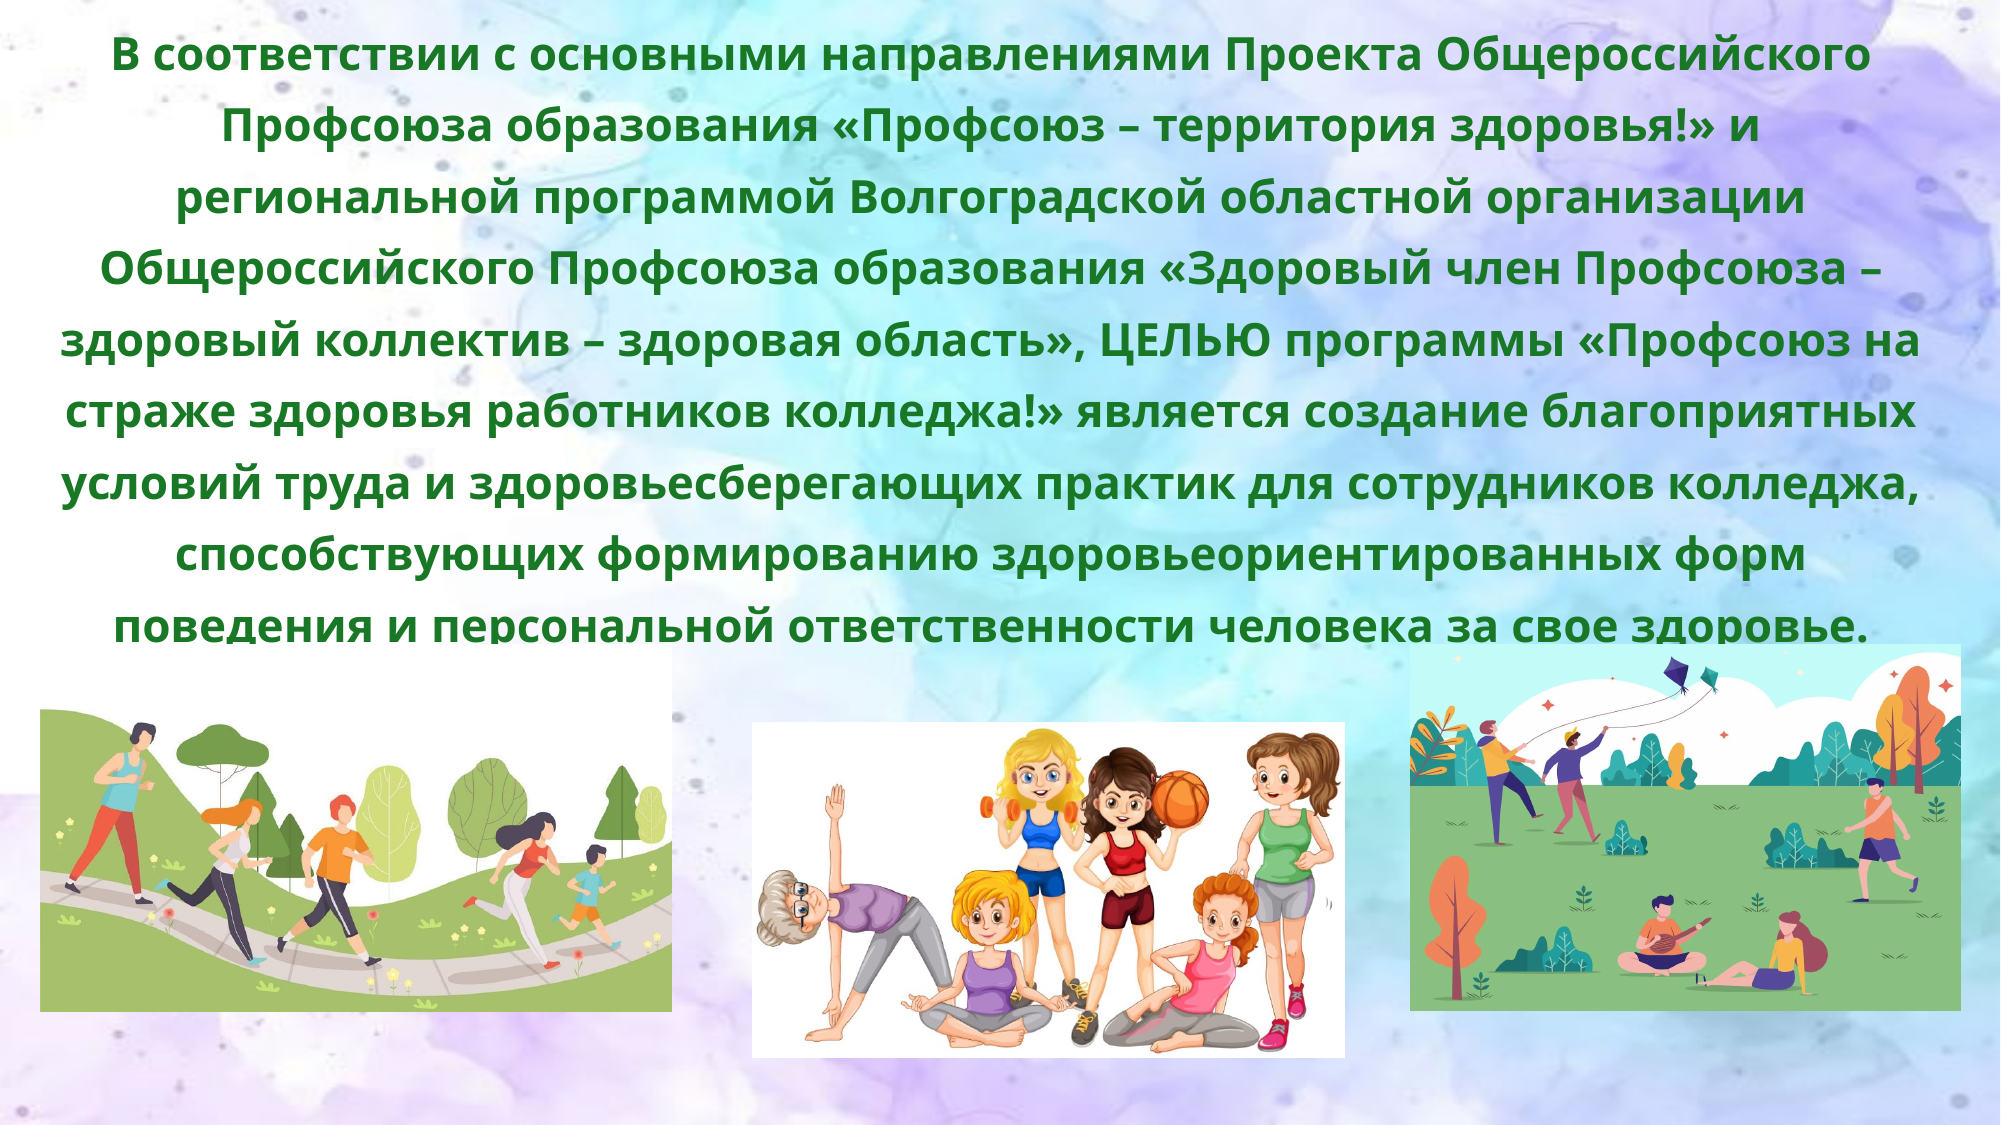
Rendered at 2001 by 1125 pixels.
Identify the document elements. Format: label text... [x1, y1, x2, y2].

subtitle В соответствии с основными направлениями Проекта Общероссийского Профсоюза образования «Профсоюз – территория здоровья!» и региональной программой Волгоградской областной организации Общероссийского Профсоюза образования «Здоровый член Профсоюза – здоровый коллектив – здоровая область», ЦЕЛЬЮ программы «Профсоюз на страже здоровья работников колледжа!» является создание благоприятных условий труда и здоровьесберегающих практик для сотрудников колледжа, способствующих формированию здоровьеориентированных форм поведения и персональной ответственности человека за свое здоровье. [29, 0, 1953, 420]
picture [0, 0, 2001, 1125]
